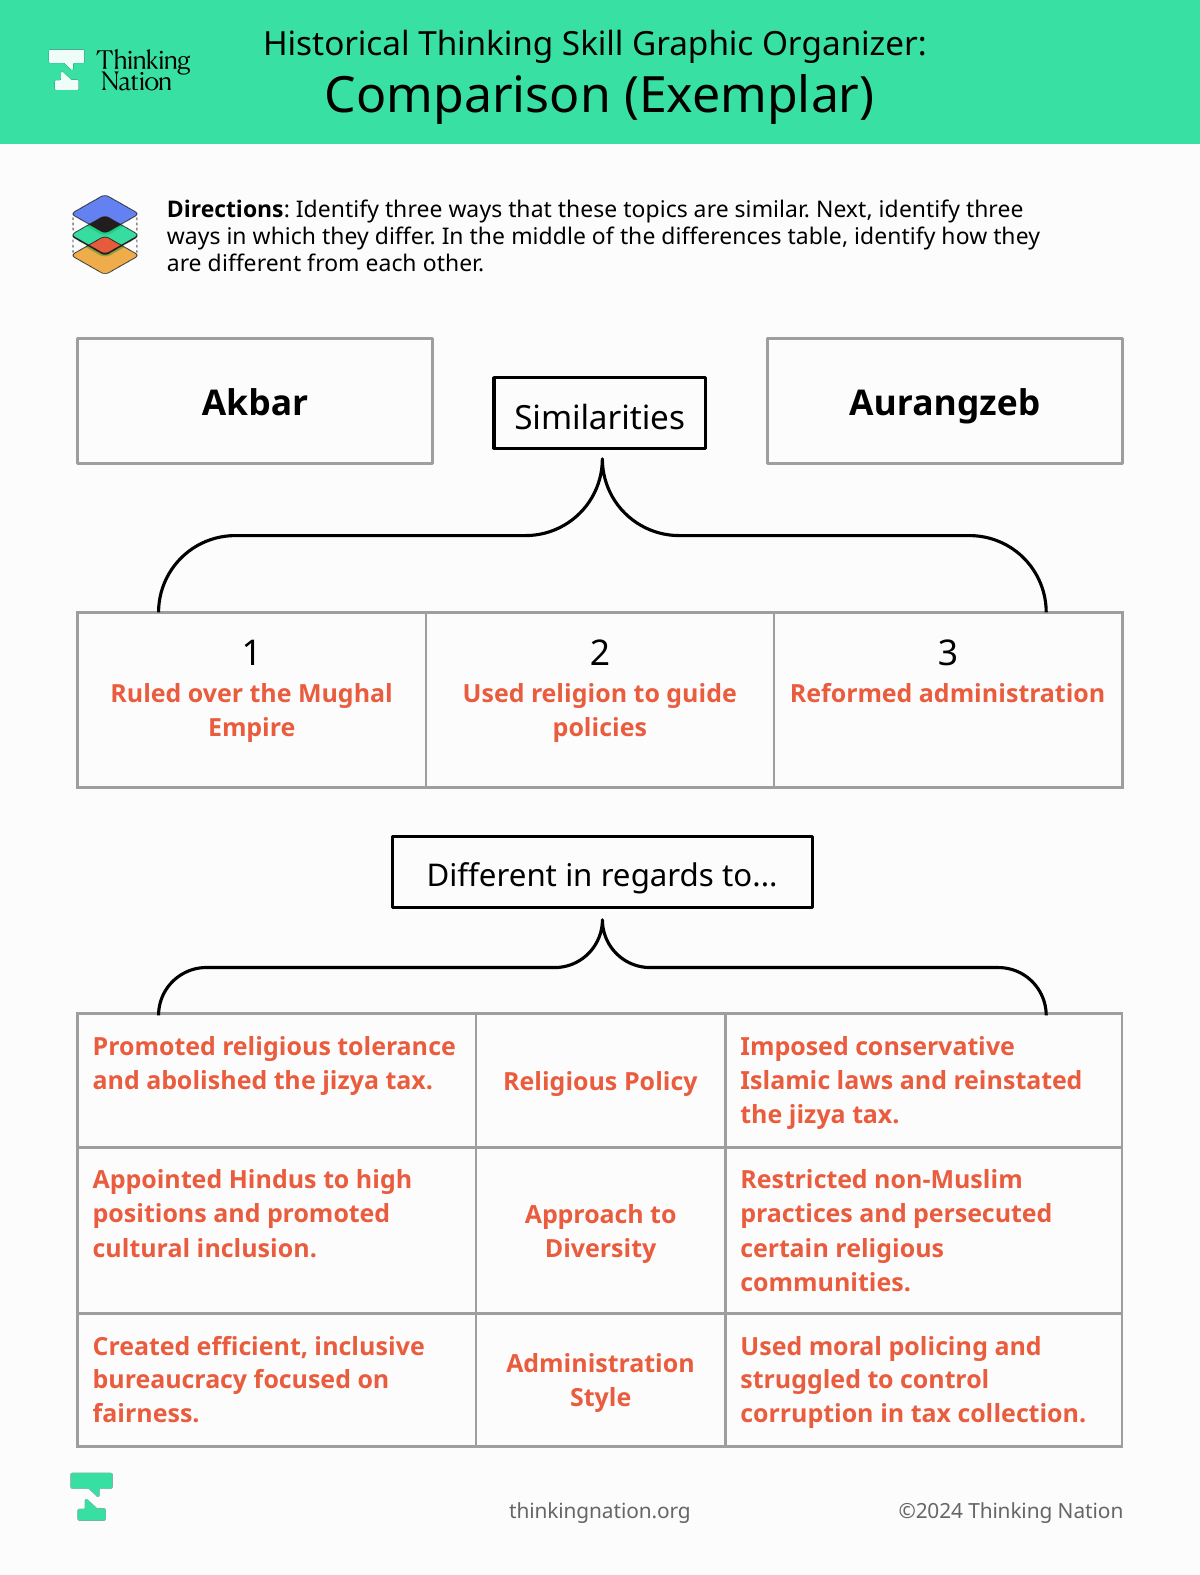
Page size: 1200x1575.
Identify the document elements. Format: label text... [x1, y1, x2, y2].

picture [33, 35, 195, 104]
picture [58, 1463, 125, 1530]
table_header Promoted religious tolerance and abolished the jizya tax. [79, 1015, 475, 1146]
text_box Aurangzeb [767, 338, 1123, 464]
table_cell Used moral policing and struggled to control corruption in tax collection. [727, 1315, 1121, 1445]
picture [52, 182, 158, 287]
text_box Historical Thinking Skill Graphic Organizer: Comparison (Exemplar) [0, 0, 1200, 144]
table_header 2 Used religion to guide policies [427, 614, 773, 786]
text_box ©2024 Thinking Nation [854, 1483, 1139, 1532]
text_box Different in regards to... [392, 836, 813, 908]
text_box Akbar [77, 338, 433, 464]
table_cell Administration Style [477, 1315, 724, 1445]
table_header Imposed conservative Islamic laws and reinstated the jizya tax. [727, 1015, 1121, 1146]
table_cell Created efficient, inclusive bureaucracy focused on fairness. [79, 1315, 475, 1445]
text_box [158, 458, 1047, 613]
text_box [158, 919, 1047, 1016]
table_header 1 Ruled over the Mughal Empire [79, 614, 425, 786]
table_header Religious Policy [477, 1016, 724, 1146]
text_box Similarities [493, 377, 706, 449]
table_cell Appointed Hindus to high positions and promoted cultural inclusion. [79, 1149, 475, 1312]
table_cell Restricted non-Muslim practices and persecuted certain religious communities. [727, 1149, 1121, 1312]
table_cell Approach to Diversity [477, 1149, 724, 1312]
table_header 3 Reformed administration [775, 614, 1121, 786]
text_box Directions: Identify three ways that these topics are similar. Next, identify three ways in which they differ. In the middle of the differences table, identify how they are different from each other. [159, 182, 1090, 289]
text_box thinkingnation.org [457, 1483, 742, 1532]
